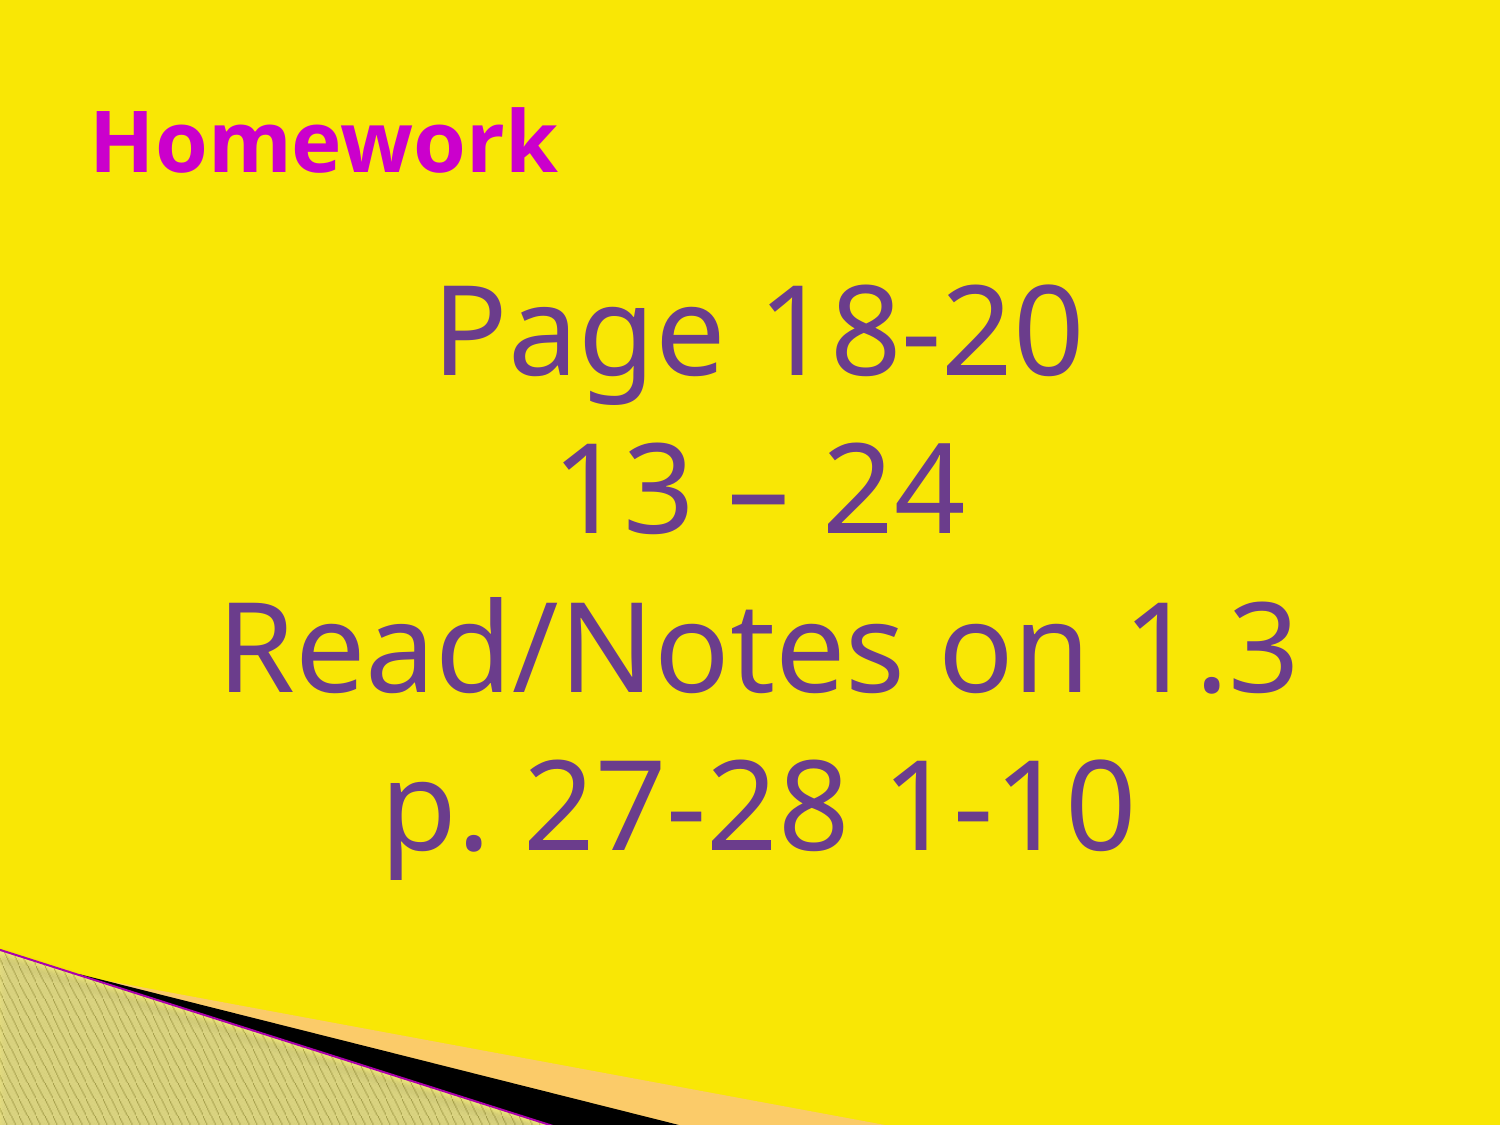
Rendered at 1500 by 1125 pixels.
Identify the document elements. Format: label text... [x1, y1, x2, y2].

title Homework [75, 45, 1425, 233]
list Page 18-20 13 – 24 Read/Notes on 1.3 p. 27-28 1-10 [75, 243, 1425, 986]
